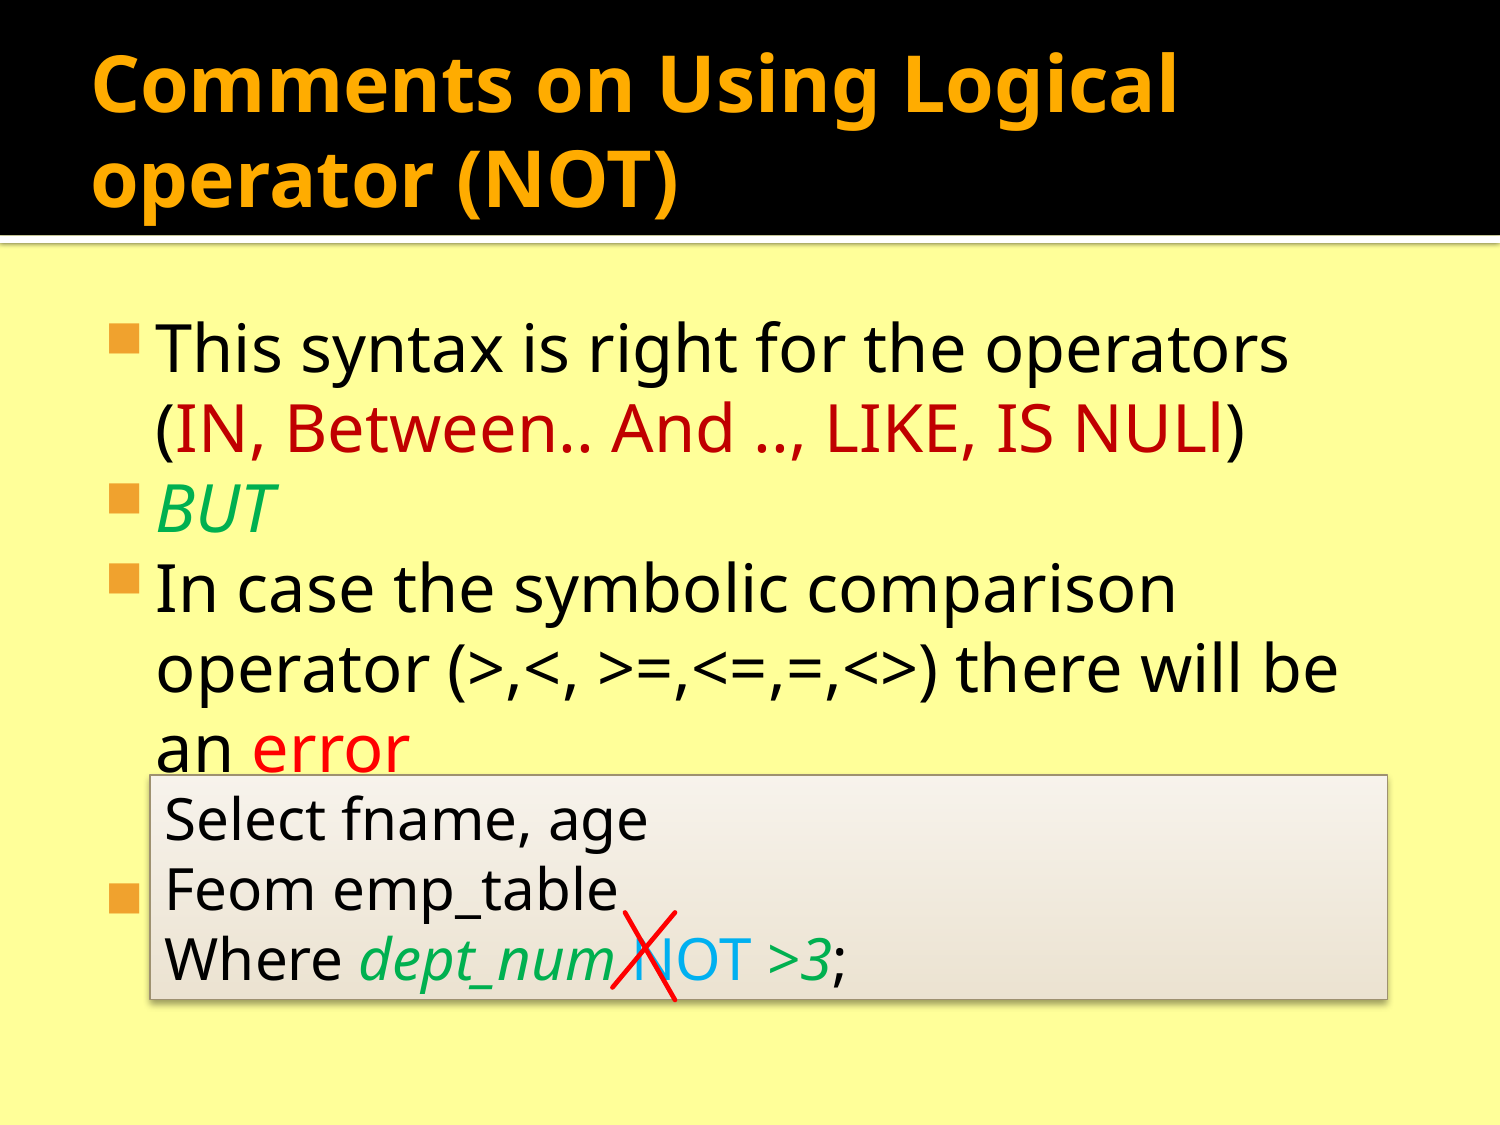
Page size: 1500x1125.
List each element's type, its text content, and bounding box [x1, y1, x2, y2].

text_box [612, 912, 675, 1000]
list This syntax is right for the operators (IN, Between.. And .., LIKE, IS NULl) BUT In case the symbolic comparison operator (>,<, >=,<=,=,<>) there will be an error E.g [74, 290, 1426, 1051]
title Comments on Using Logical operator (NOT) [75, 25, 1425, 231]
text_box Select fname, age Feom emp_table Where dept_num NOT >3; [149, 774, 1388, 1000]
